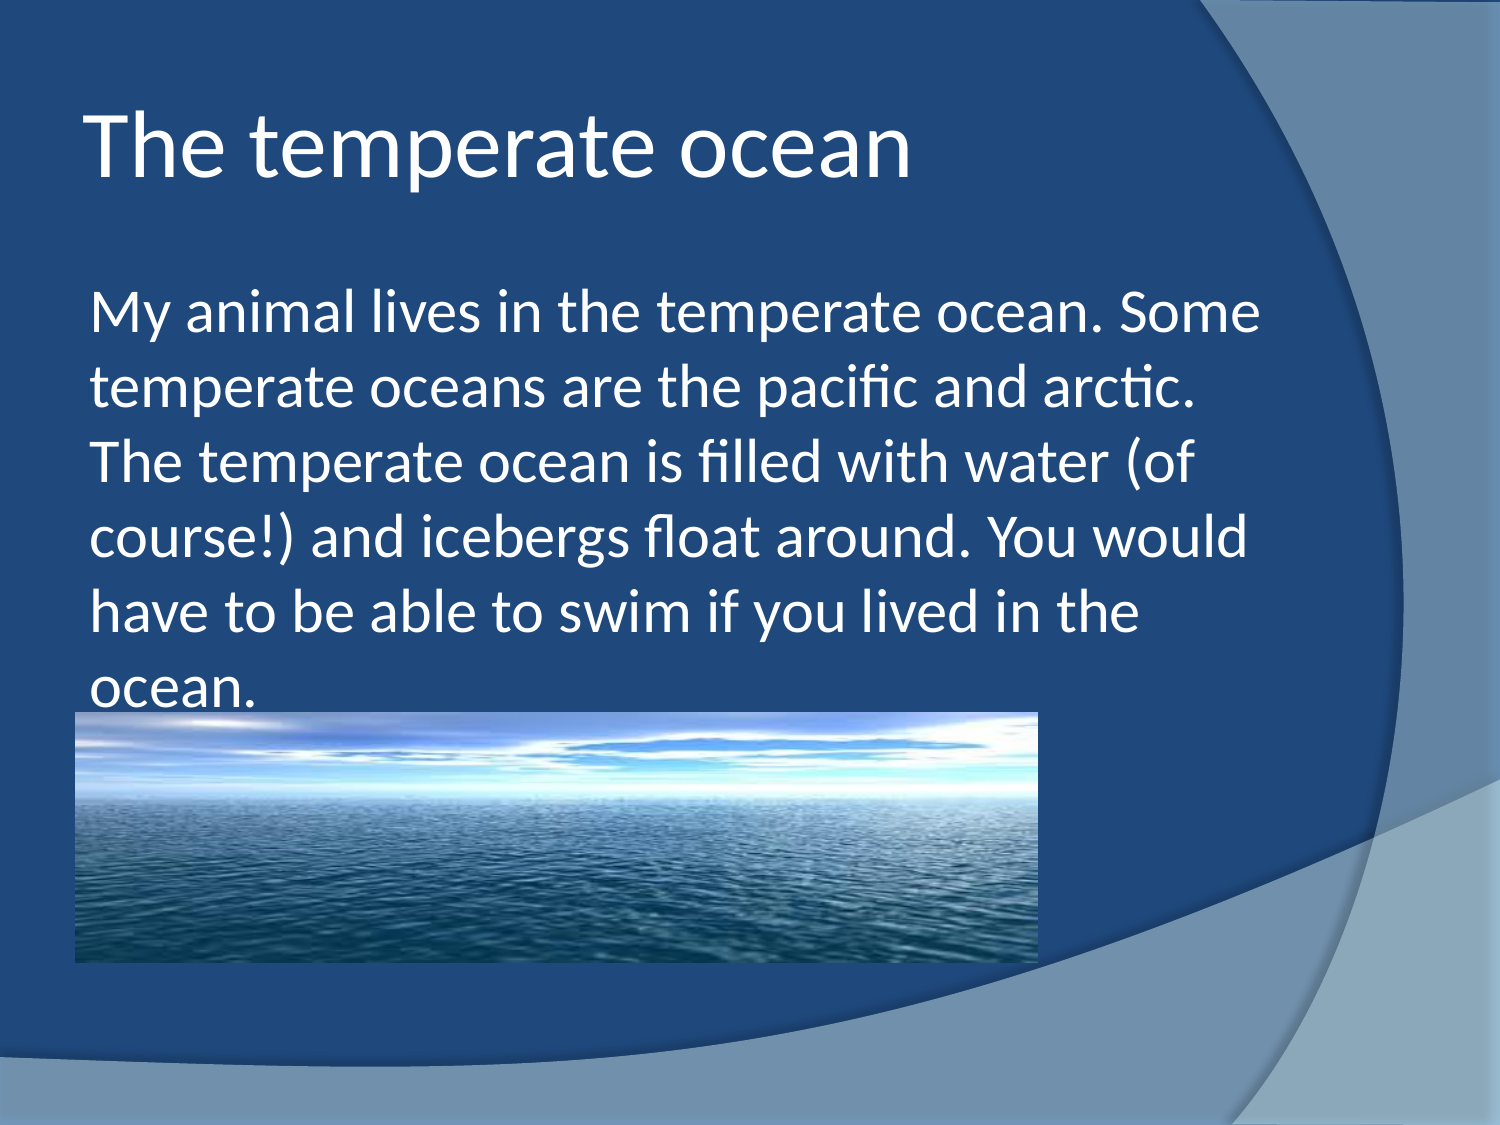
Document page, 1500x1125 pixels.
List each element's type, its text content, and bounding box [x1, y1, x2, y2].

picture [74, 712, 1038, 963]
list My animal lives in the temperate ocean. Some temperate oceans are the pacific and arctic. The temperate ocean is filled with water (of course!) and icebergs float around. You would have to be able to swim if you lived in the ocean. [75, 262, 1300, 1005]
title The temperate ocean [75, 45, 1300, 233]
